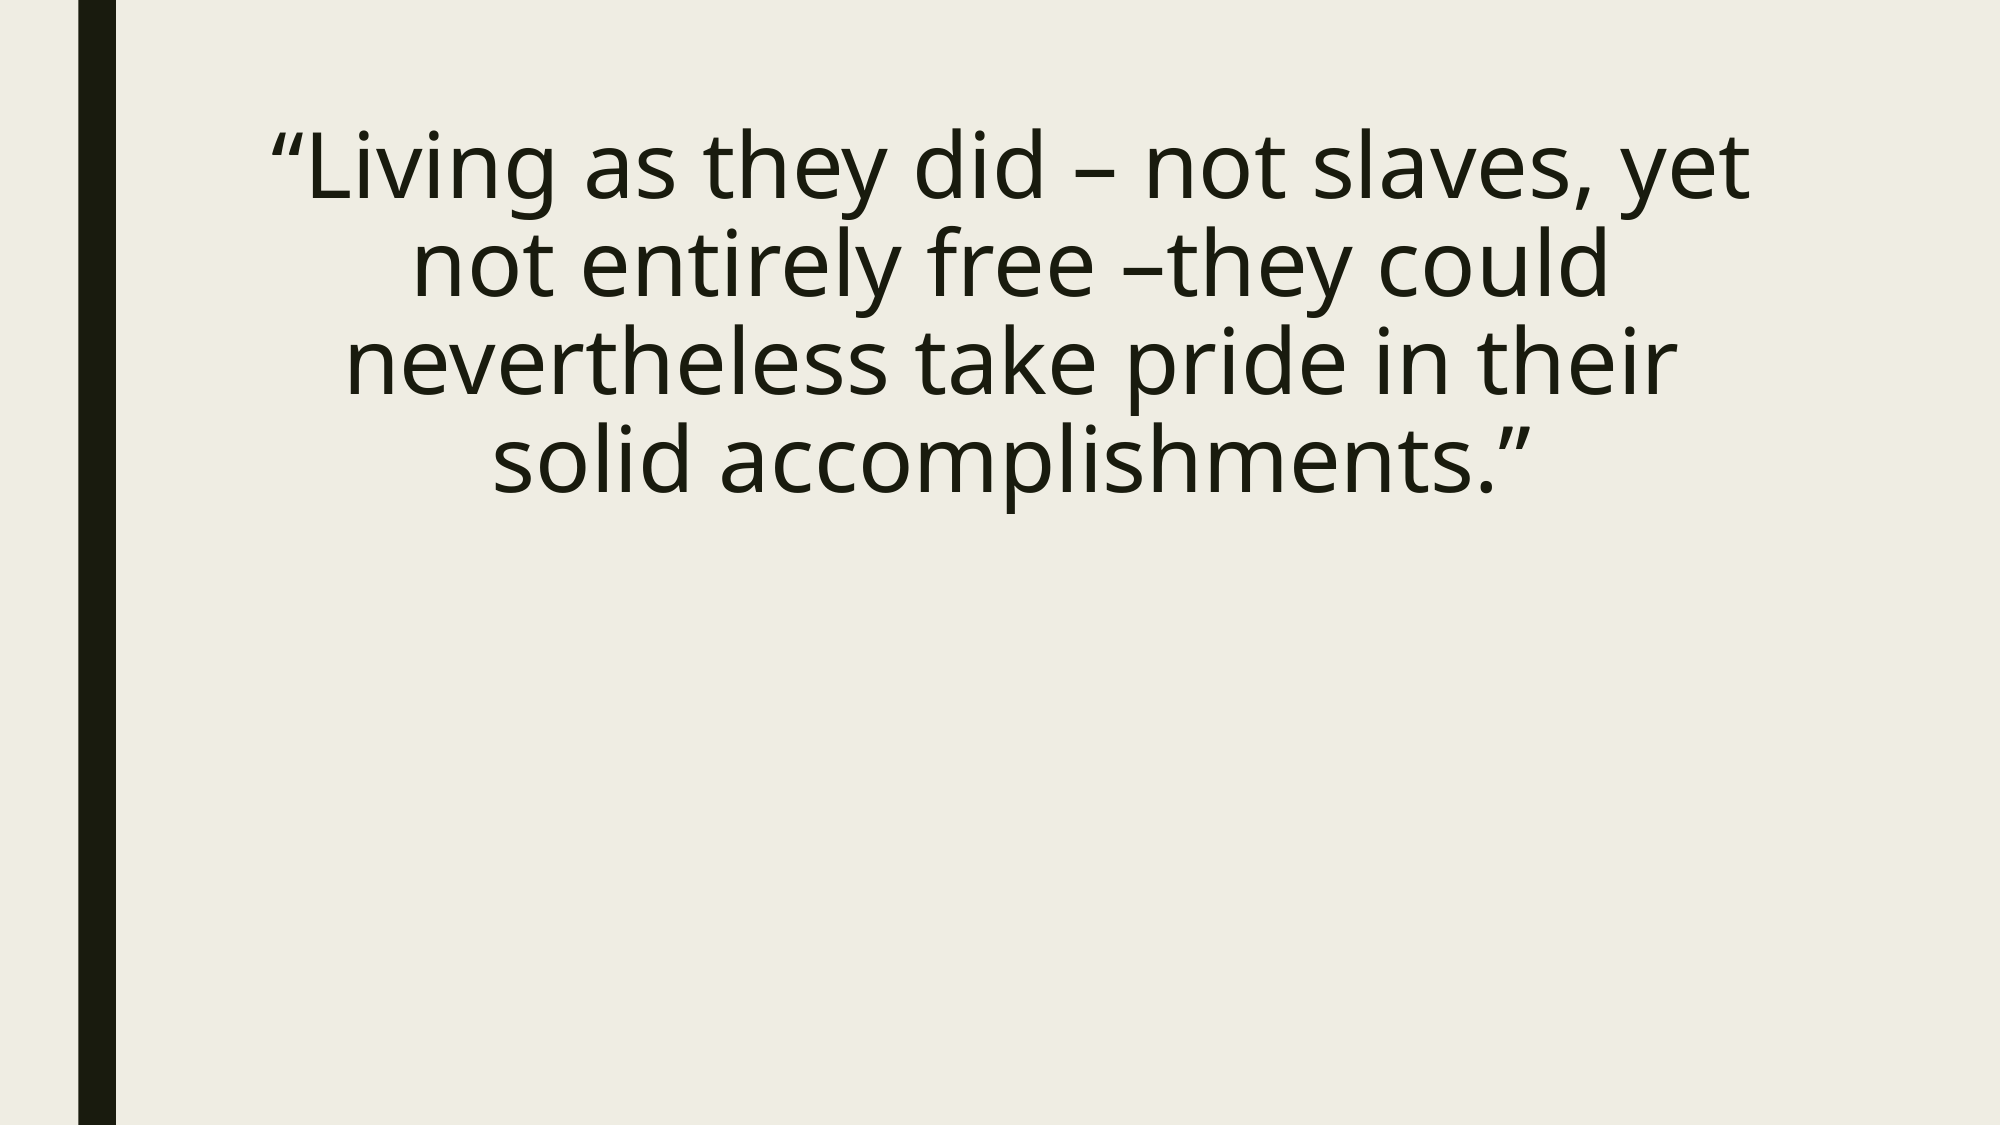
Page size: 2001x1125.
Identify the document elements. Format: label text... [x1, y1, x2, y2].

title “Living as they did – not slaves, yet not entirely free –they could nevertheless take pride in their solid accomplishments.” [225, 112, 1800, 864]
